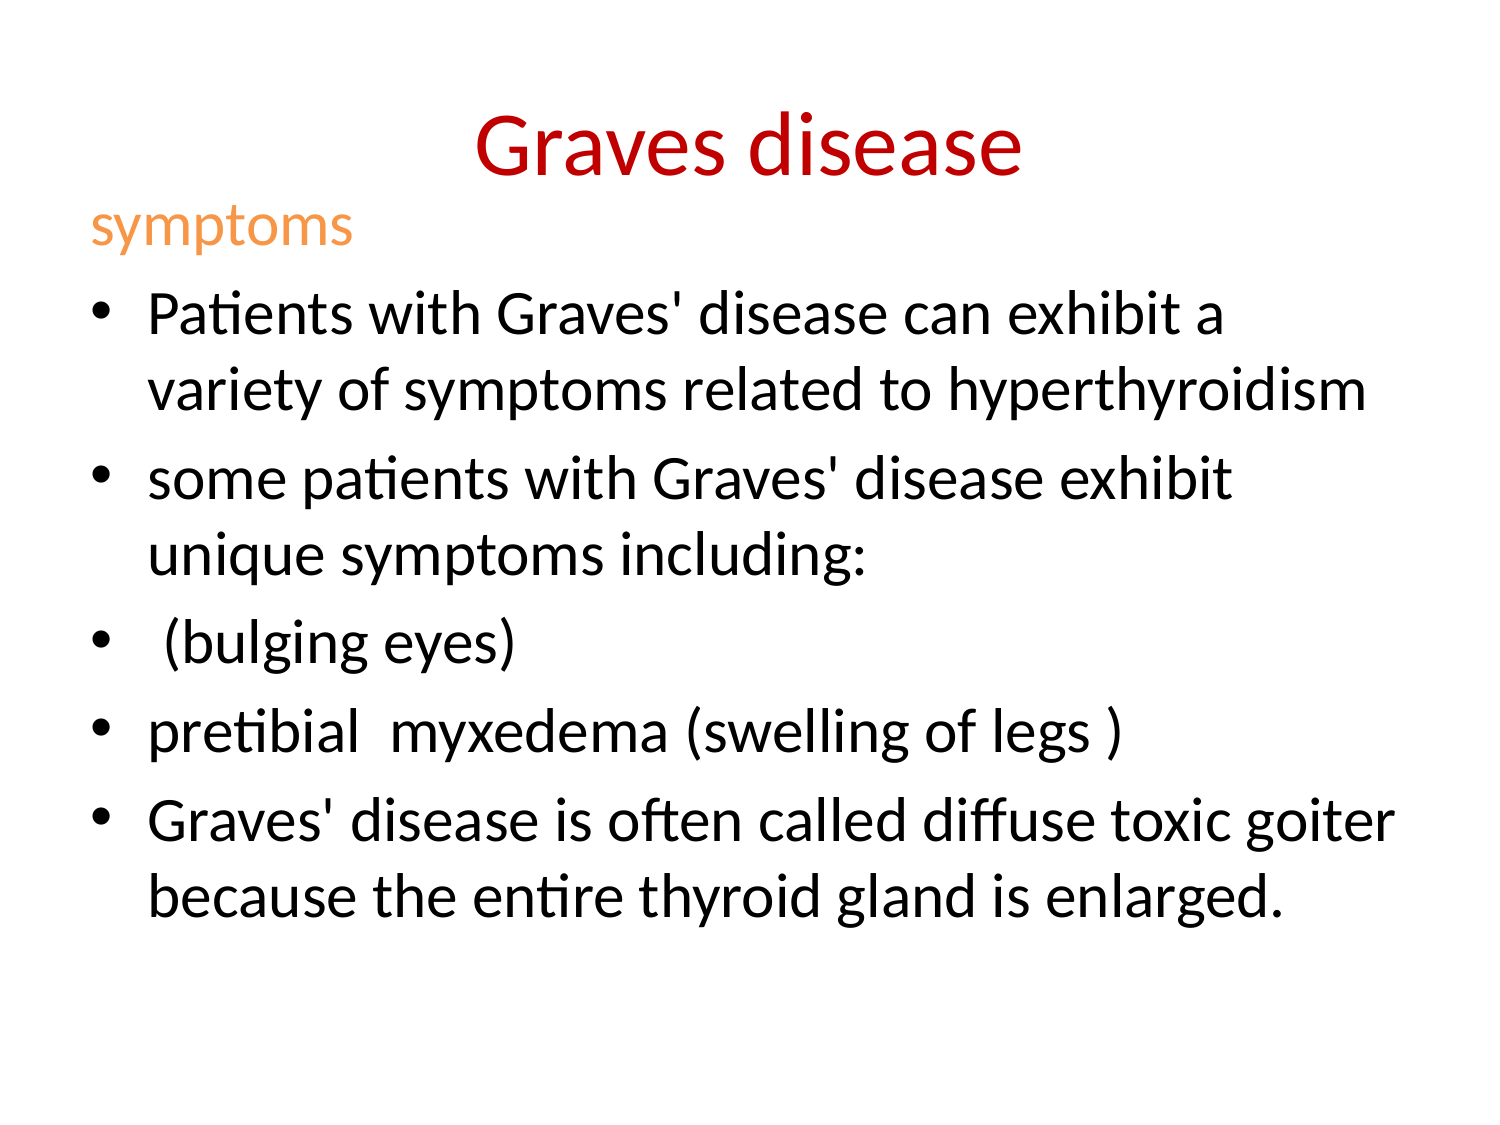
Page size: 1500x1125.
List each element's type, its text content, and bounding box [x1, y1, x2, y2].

list symptoms Patients with Graves' disease can exhibit a variety of symptoms related to hyperthyroidism some patients with Graves' disease exhibit unique symptoms including: (bulging eyes) pretibial myxedema (swelling of legs ) Graves' disease is often called diffuse toxic goiter because the entire thyroid gland is enlarged. [75, 174, 1425, 980]
title Graves disease [75, 45, 1425, 174]
